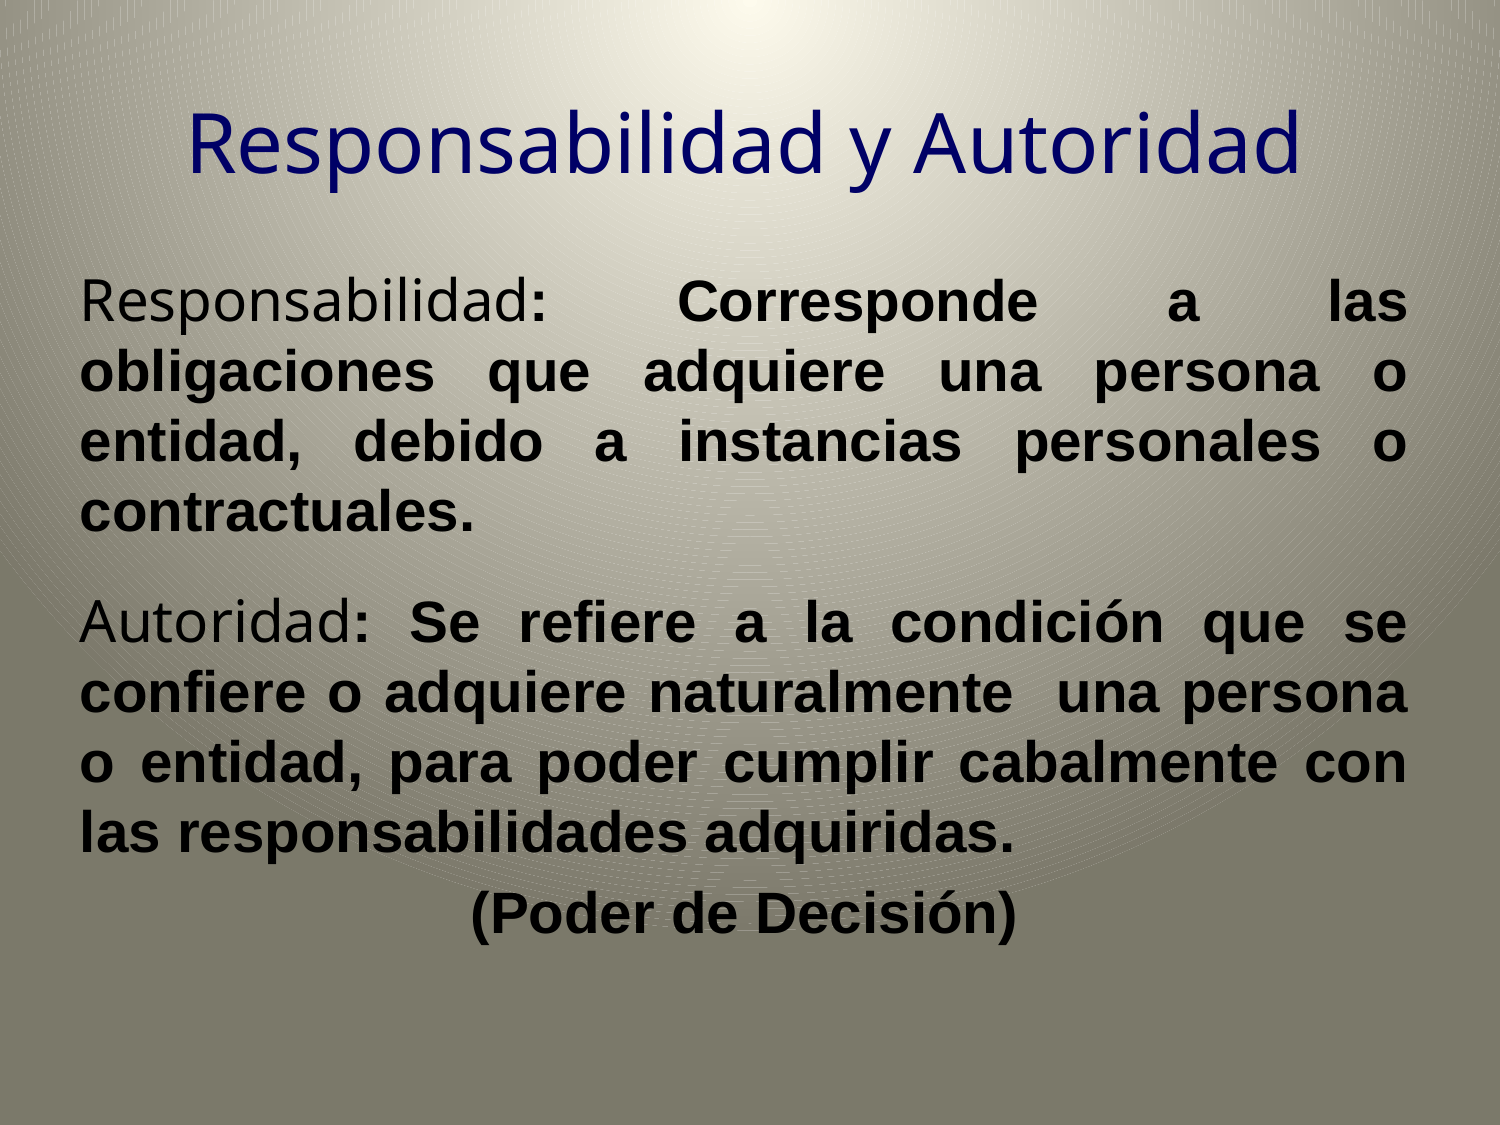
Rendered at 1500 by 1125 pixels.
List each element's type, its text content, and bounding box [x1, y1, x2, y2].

title Responsabilidad y Autoridad [88, 77, 1402, 203]
subtitle Responsabilidad: Corresponde a las obligaciones que adquiere una persona o entidad, debido a instancias personales o contractuales. Autoridad: Se refiere a la condición que se confiere o adquiere naturalmente una persona o entidad, para poder cumplir cabalmente con las responsabilidades adquiridas. (Poder de Decisión) [64, 255, 1425, 906]
